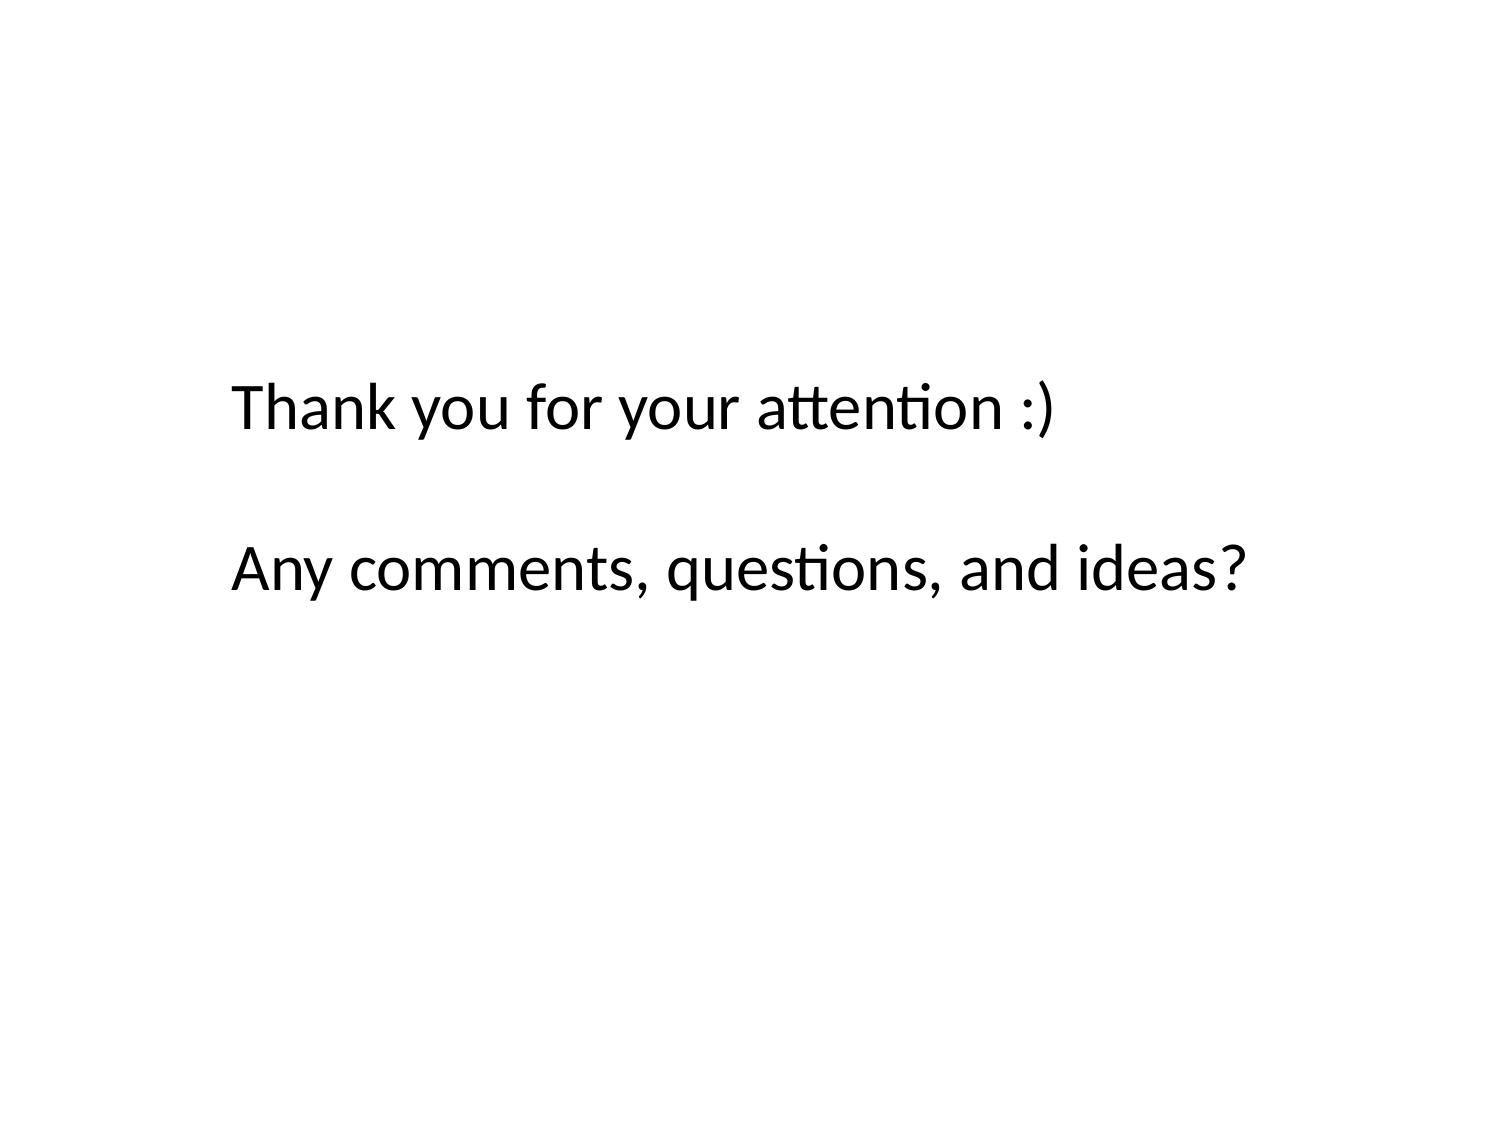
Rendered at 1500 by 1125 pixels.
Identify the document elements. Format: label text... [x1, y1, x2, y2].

text_box Thank you for your attention :) Any comments, questions, and ideas? [216, 356, 1290, 611]
